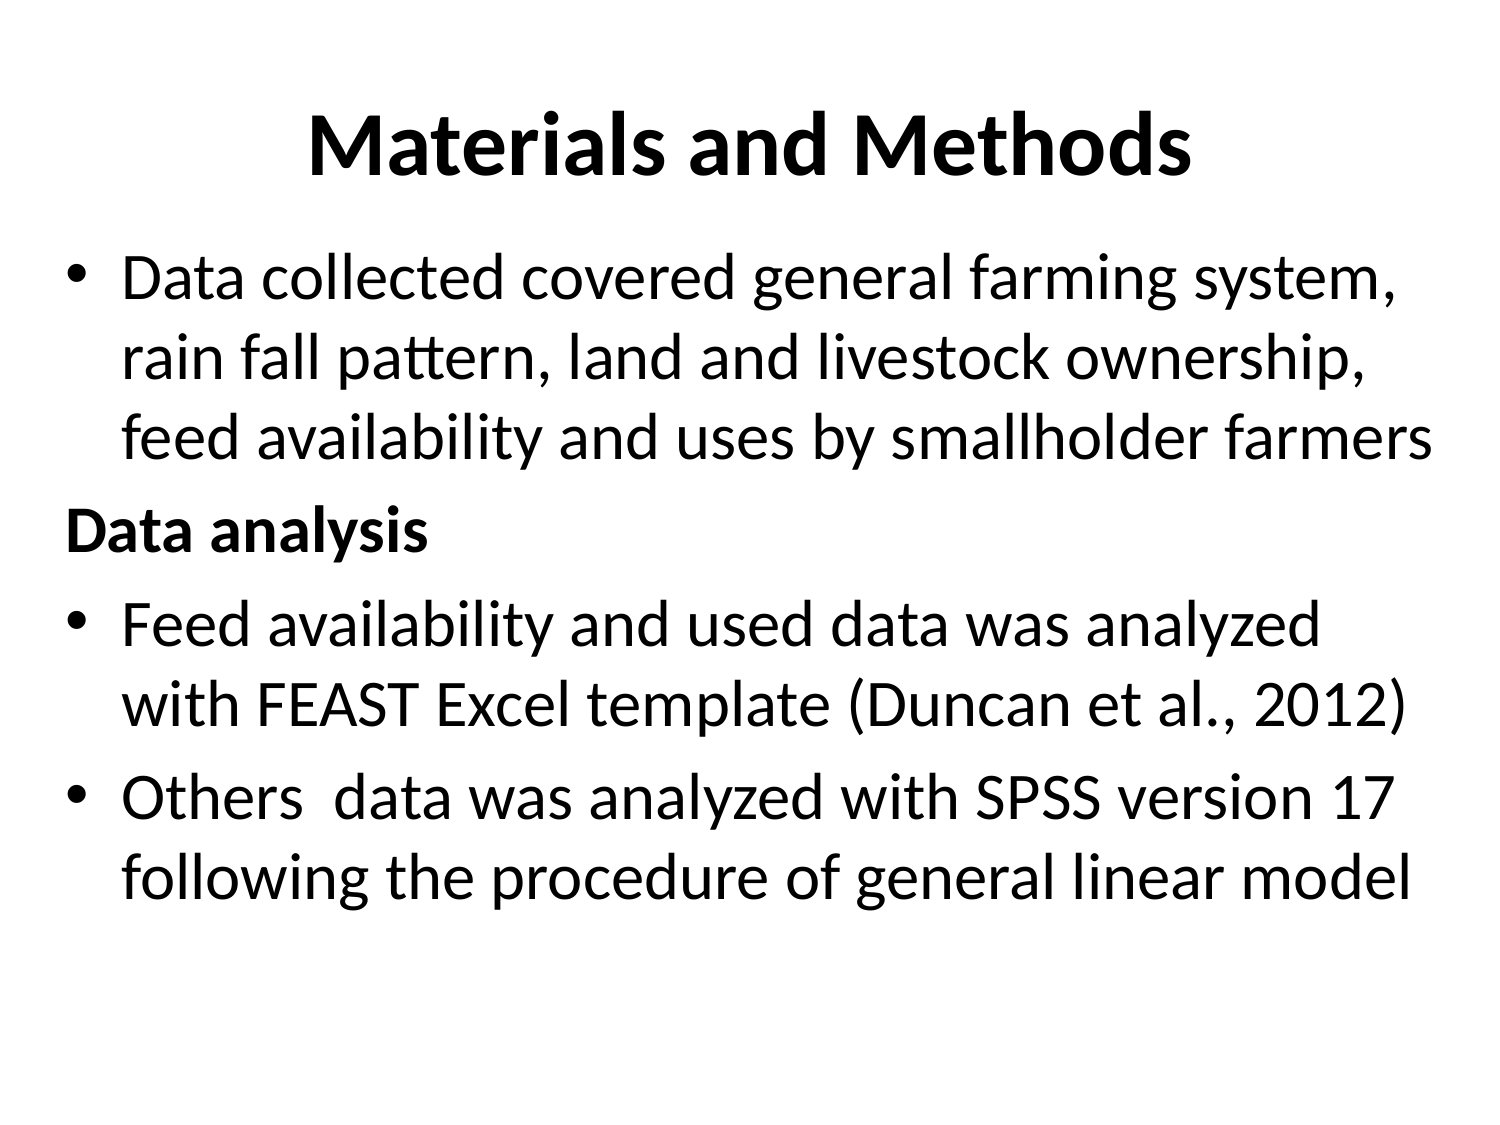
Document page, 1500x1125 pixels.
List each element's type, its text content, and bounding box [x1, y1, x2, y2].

title Materials and Methods [75, 45, 1425, 224]
list Data collected covered general farming system, rain fall pattern, land and livestock ownership, feed availability and uses by smallholder farmers Data analysis Feed availability and used data was analyzed with FEAST Excel template (Duncan et al., 2012) Others data was analyzed with SPSS version 17 following the procedure of general linear model [50, 224, 1450, 1025]
